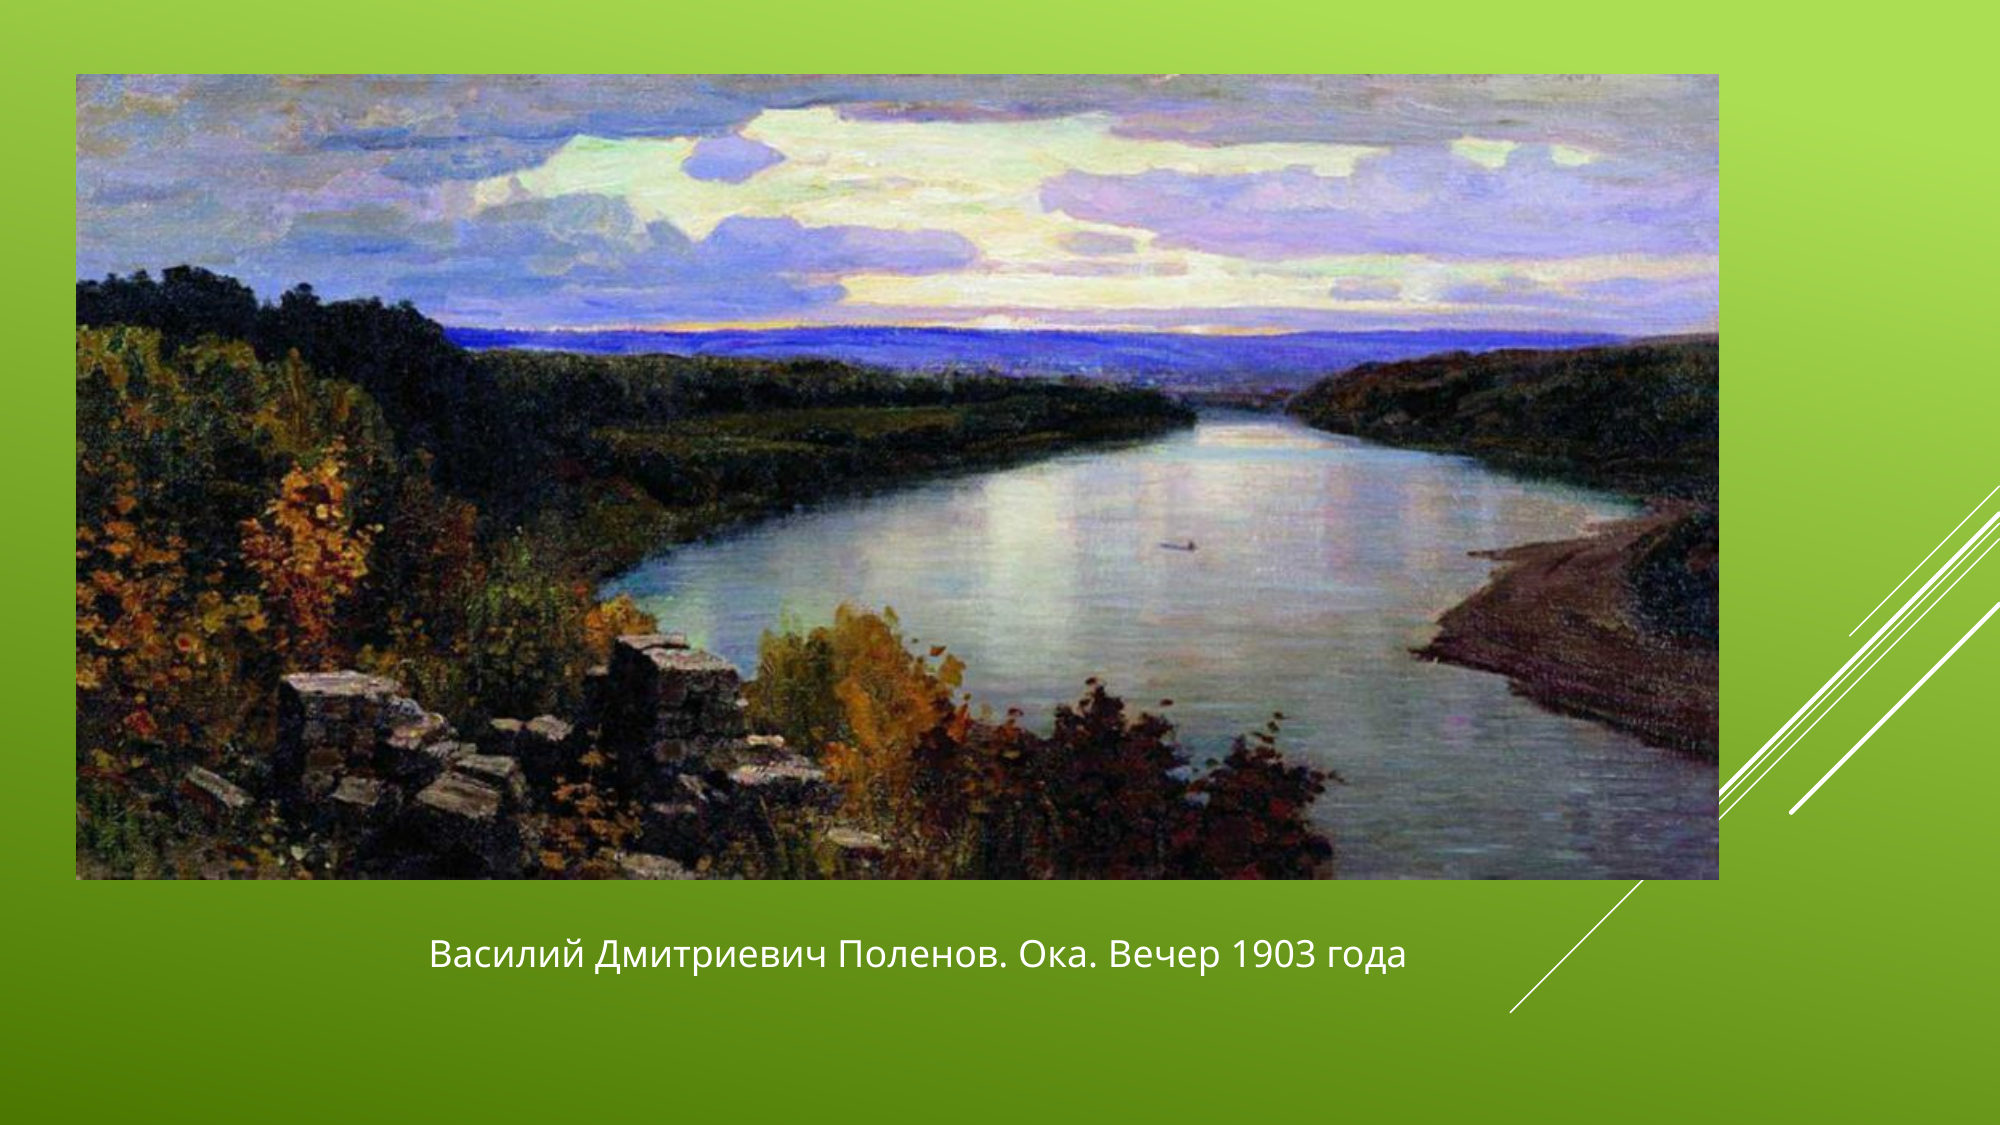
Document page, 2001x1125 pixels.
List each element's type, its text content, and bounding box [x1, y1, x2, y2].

text_box Василий Дмитриевич Поленов. Ока. Вечер 1903 года [413, 922, 1424, 983]
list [76, 74, 1719, 880]
